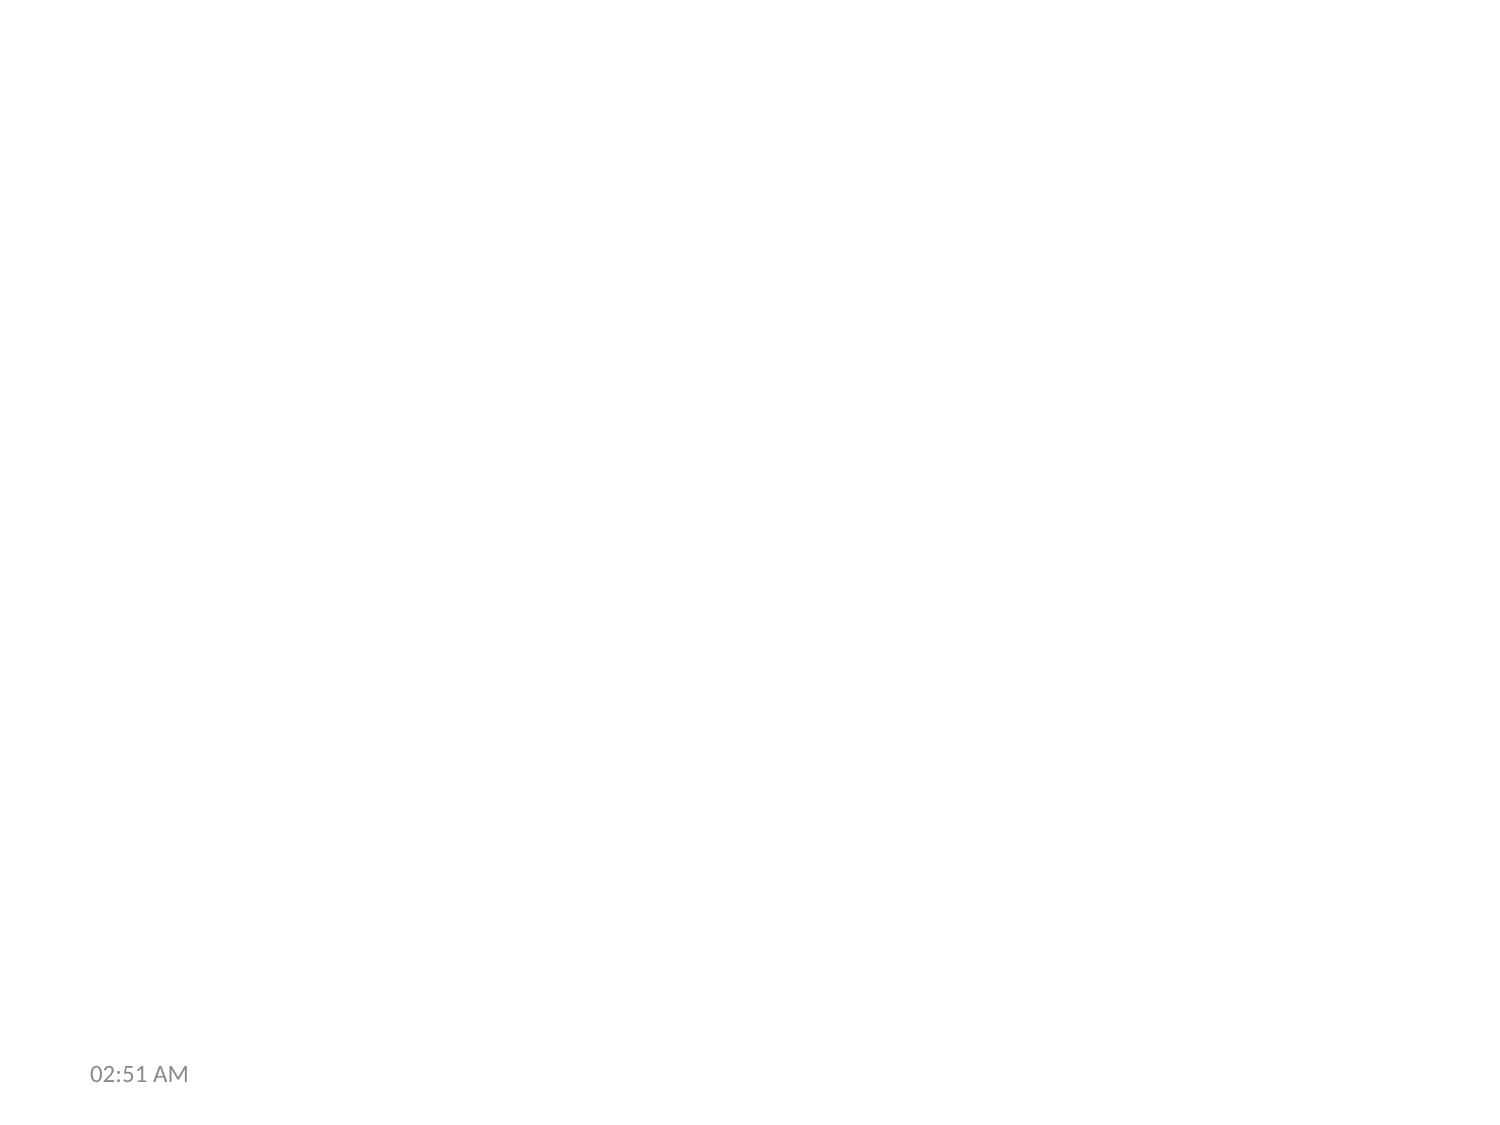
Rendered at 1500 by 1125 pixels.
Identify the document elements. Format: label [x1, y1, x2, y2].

slide_number [75, 1042, 425, 1103]
